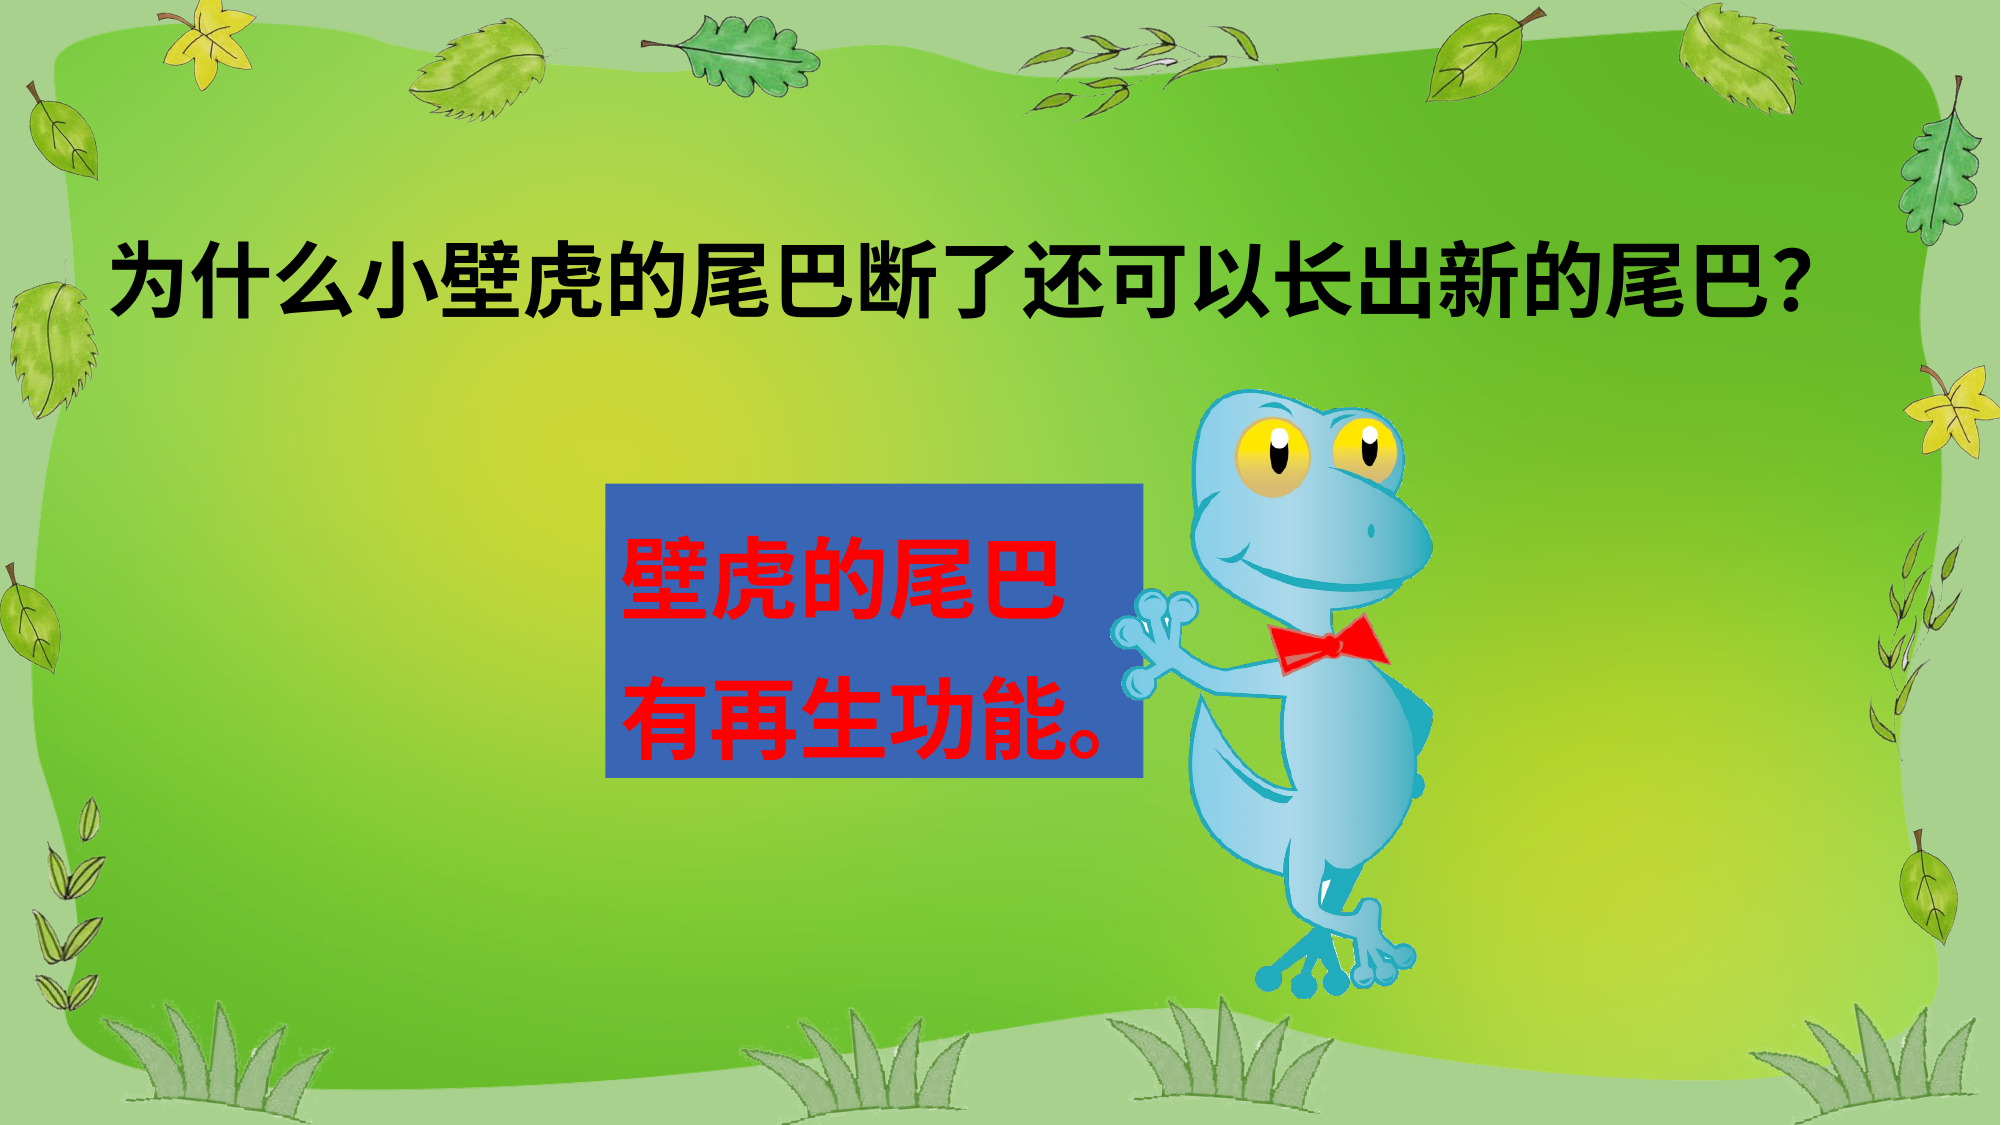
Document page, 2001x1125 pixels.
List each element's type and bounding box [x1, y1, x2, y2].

text_box [0, 0, 2000, 1125]
